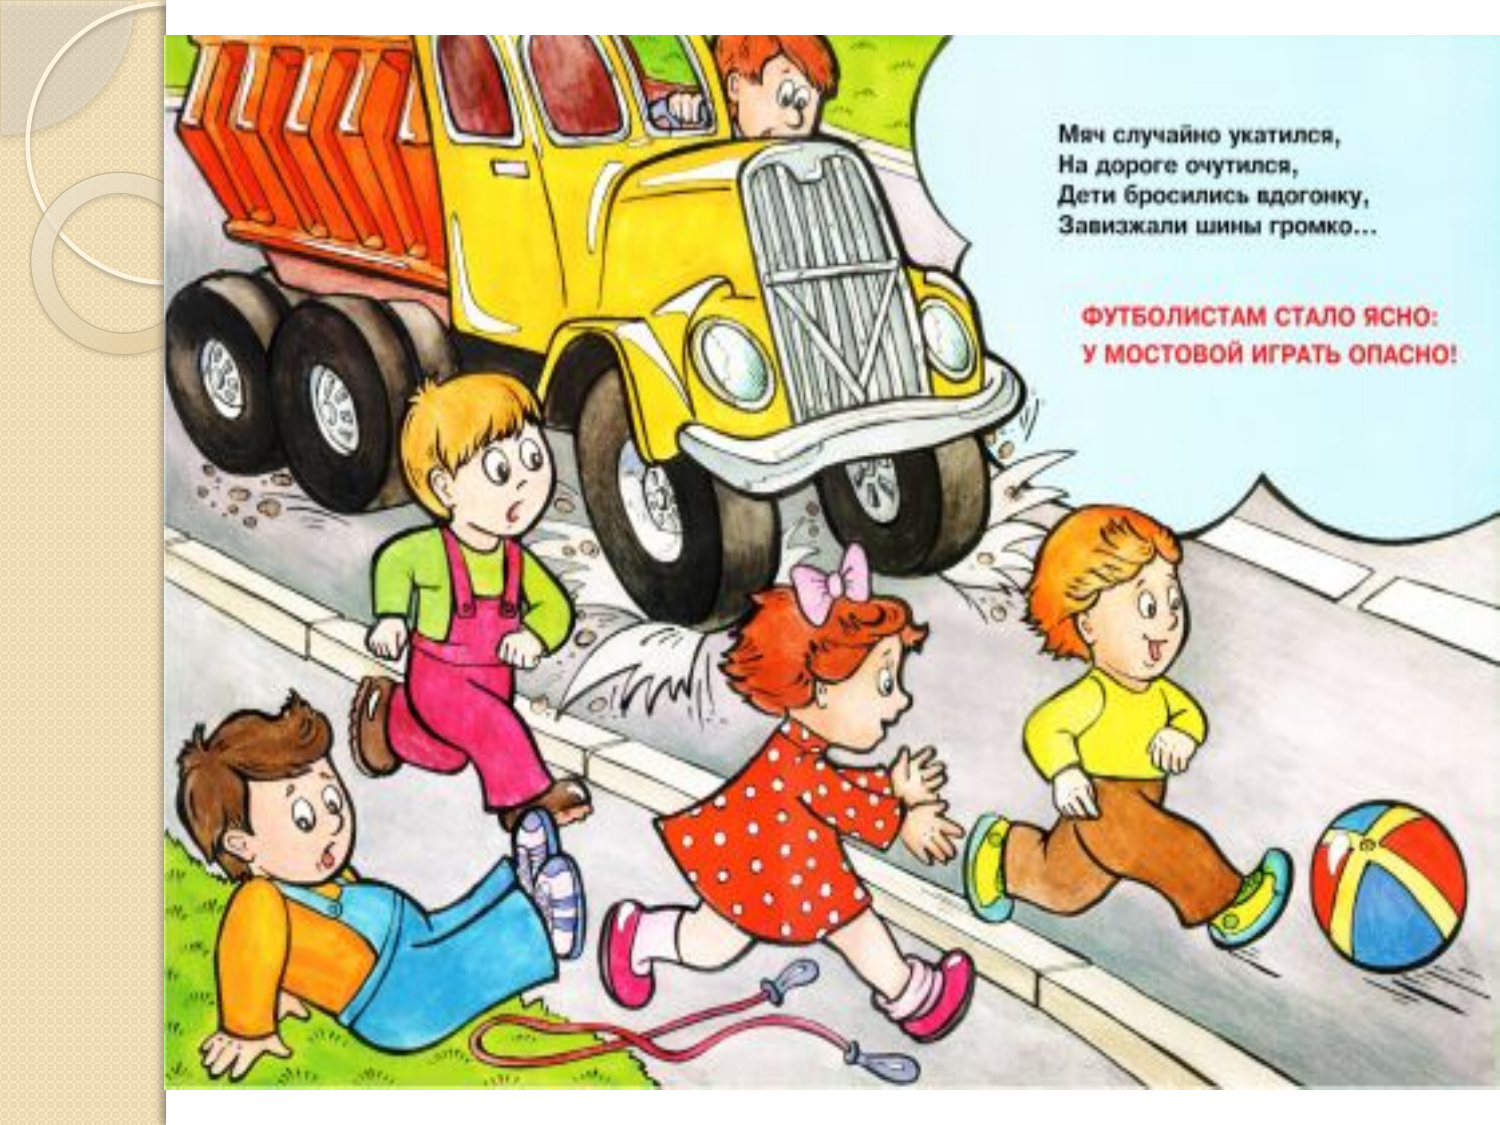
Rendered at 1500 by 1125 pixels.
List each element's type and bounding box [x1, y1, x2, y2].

list [163, 34, 1500, 1091]
